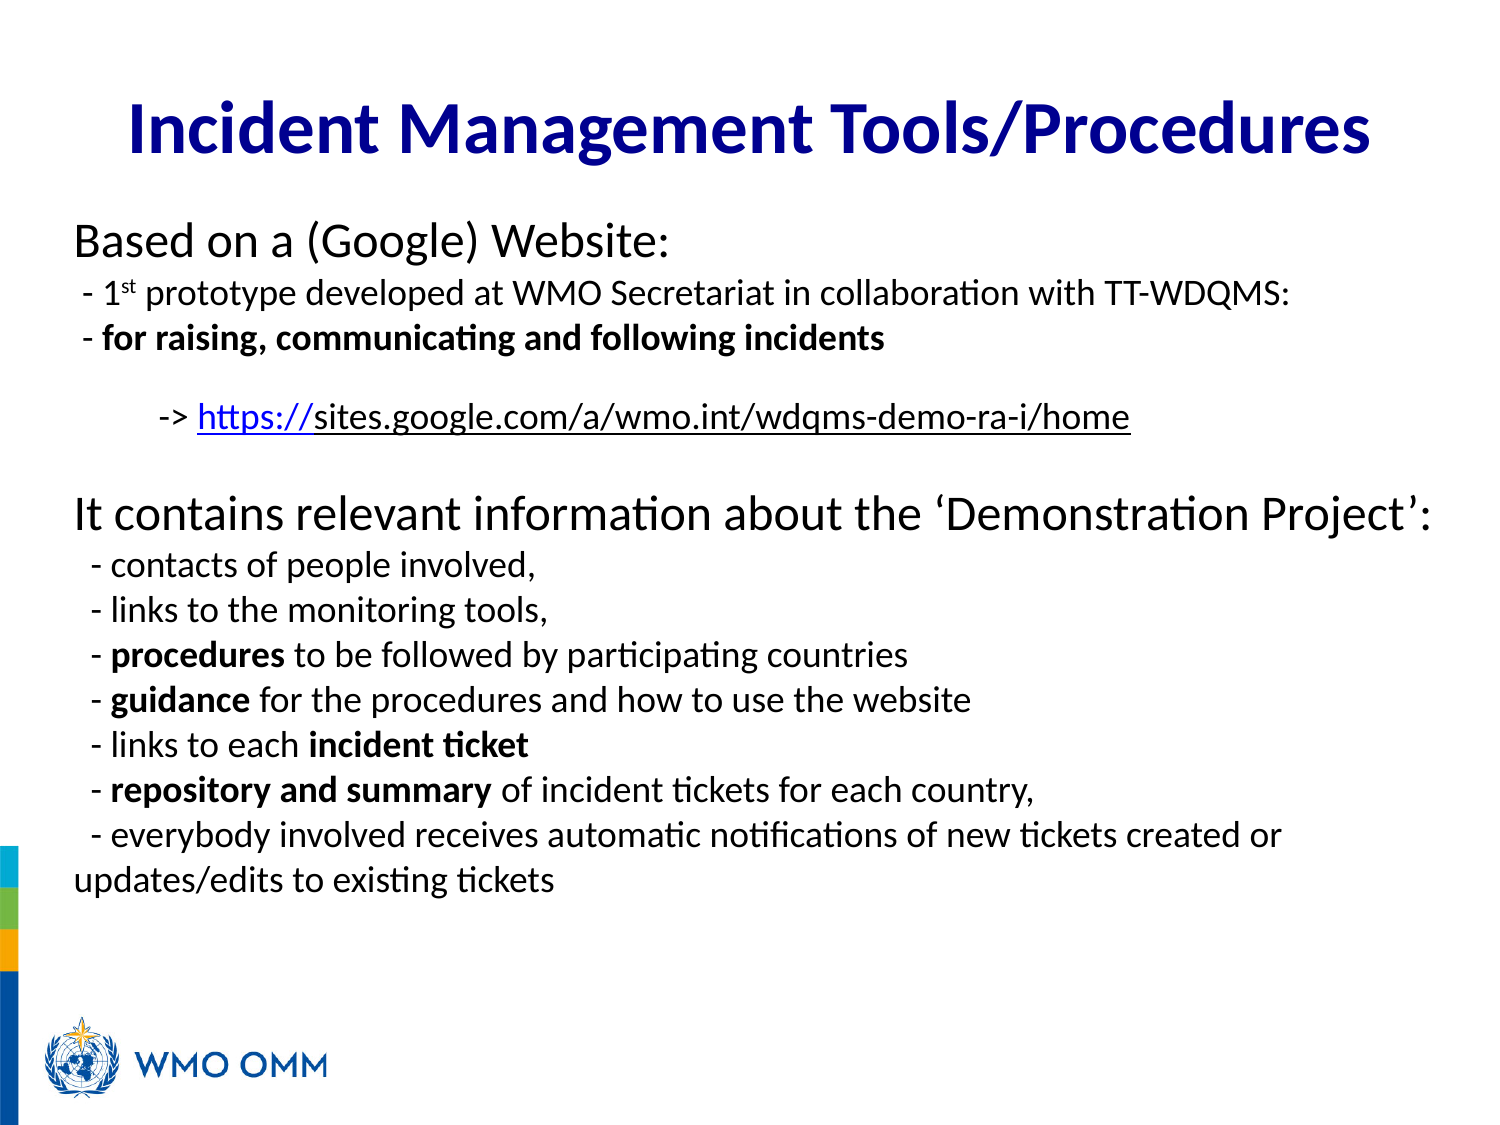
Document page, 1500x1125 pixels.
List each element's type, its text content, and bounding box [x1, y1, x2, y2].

title Incident Management Tools/Procedures [75, 45, 1425, 200]
picture [0, 845, 327, 1125]
list Based on a (Google) Website: - 1st prototype developed at WMO Secretariat in collaboration with TT-WDQMS: - for raising, communicating and following incidents -> https://sites.google.com/a/wmo.int/wdqms-demo-ra-i/home It contains relevant information about the ‘Demonstration Project’: - contacts of people involved, - links to the monitoring tools, - procedures to be followed by participating countries - guidance for the procedures and how to use the website - links to each incident ticket - repository and summary of incident tickets for each country, - everybody involved receives automatic notifications of new tickets created or updates/edits to existing tickets [58, 200, 1469, 1018]
